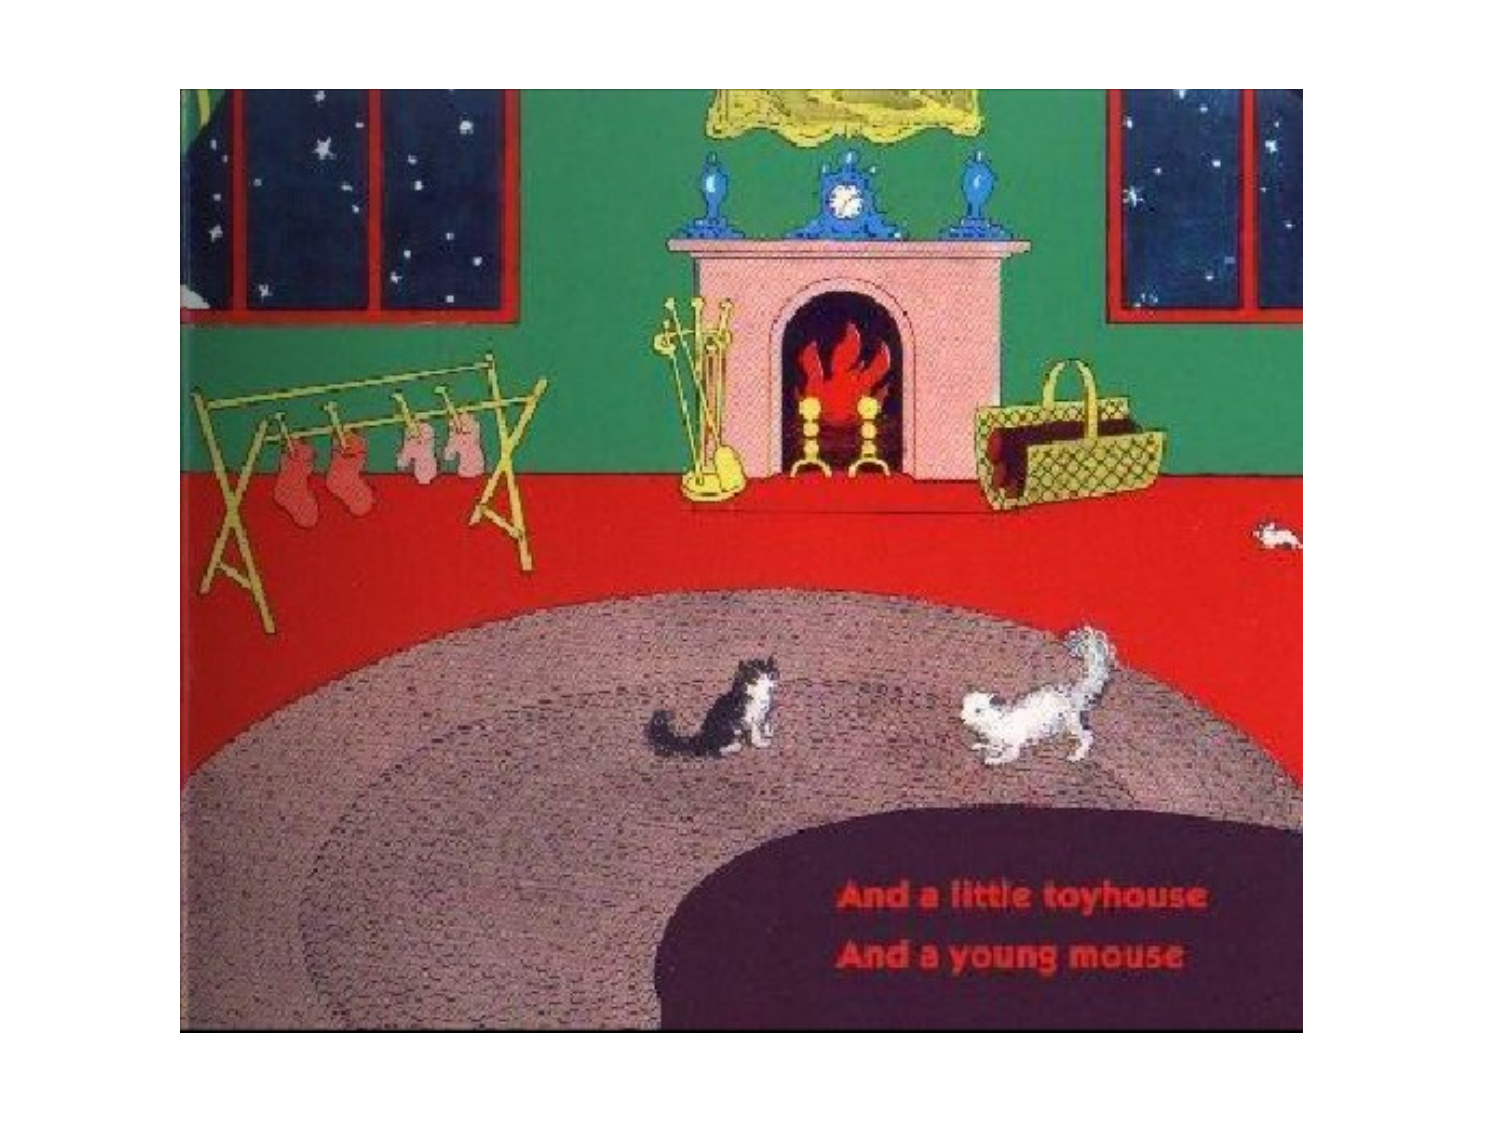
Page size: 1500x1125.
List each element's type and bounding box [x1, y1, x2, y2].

picture [180, 89, 1304, 1034]
